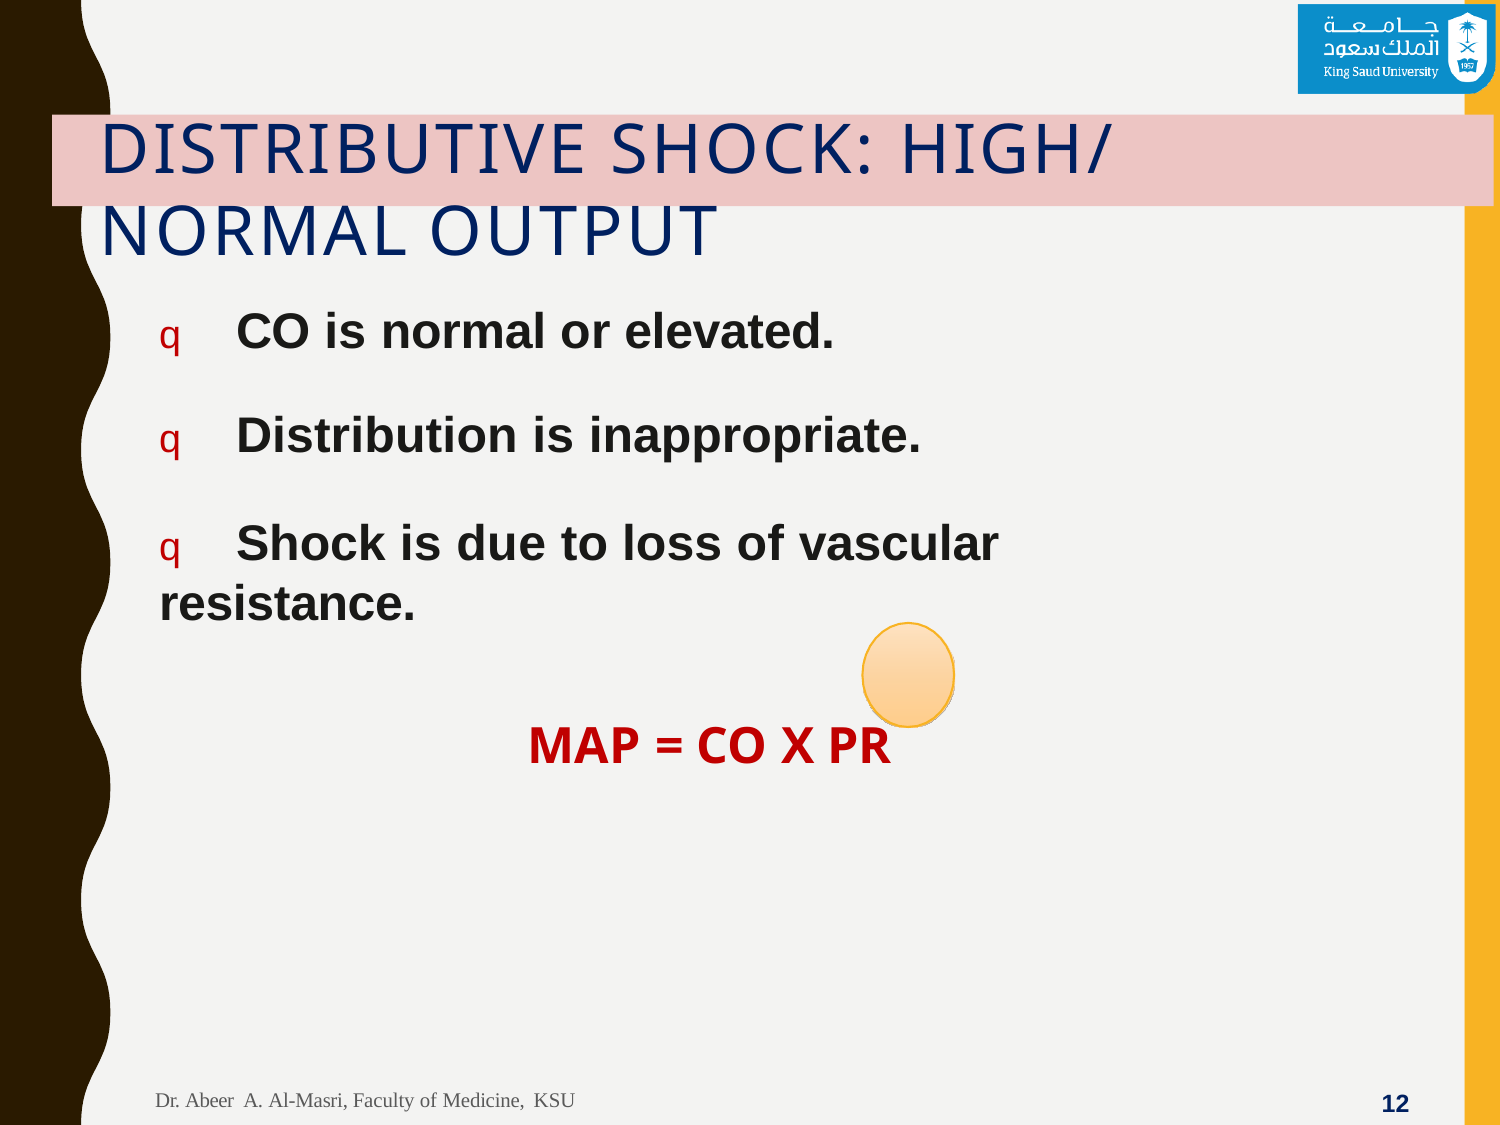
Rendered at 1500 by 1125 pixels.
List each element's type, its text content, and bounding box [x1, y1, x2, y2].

text_box [1297, 4, 1496, 94]
text_box q CO is normal or elevated. q Distribution is inappropriate. q Shock is due to loss of vascular resistance. MAP = CO X PR [157, 298, 1269, 774]
footer Dr. Abeer A. Al-Masri, Faculty of Medicine, KSU [153, 1089, 581, 1125]
text_box [0, 0, 111, 1125]
text_box [52, 114, 98, 207]
text_box [1464, 0, 1500, 1125]
text_box [1445, 114, 1494, 207]
title DISTRIBUTIVE SHOCK: HIGH/ NORMAL OUTPUT [98, 104, 1445, 293]
slide_number 10 [1377, 1090, 1415, 1125]
